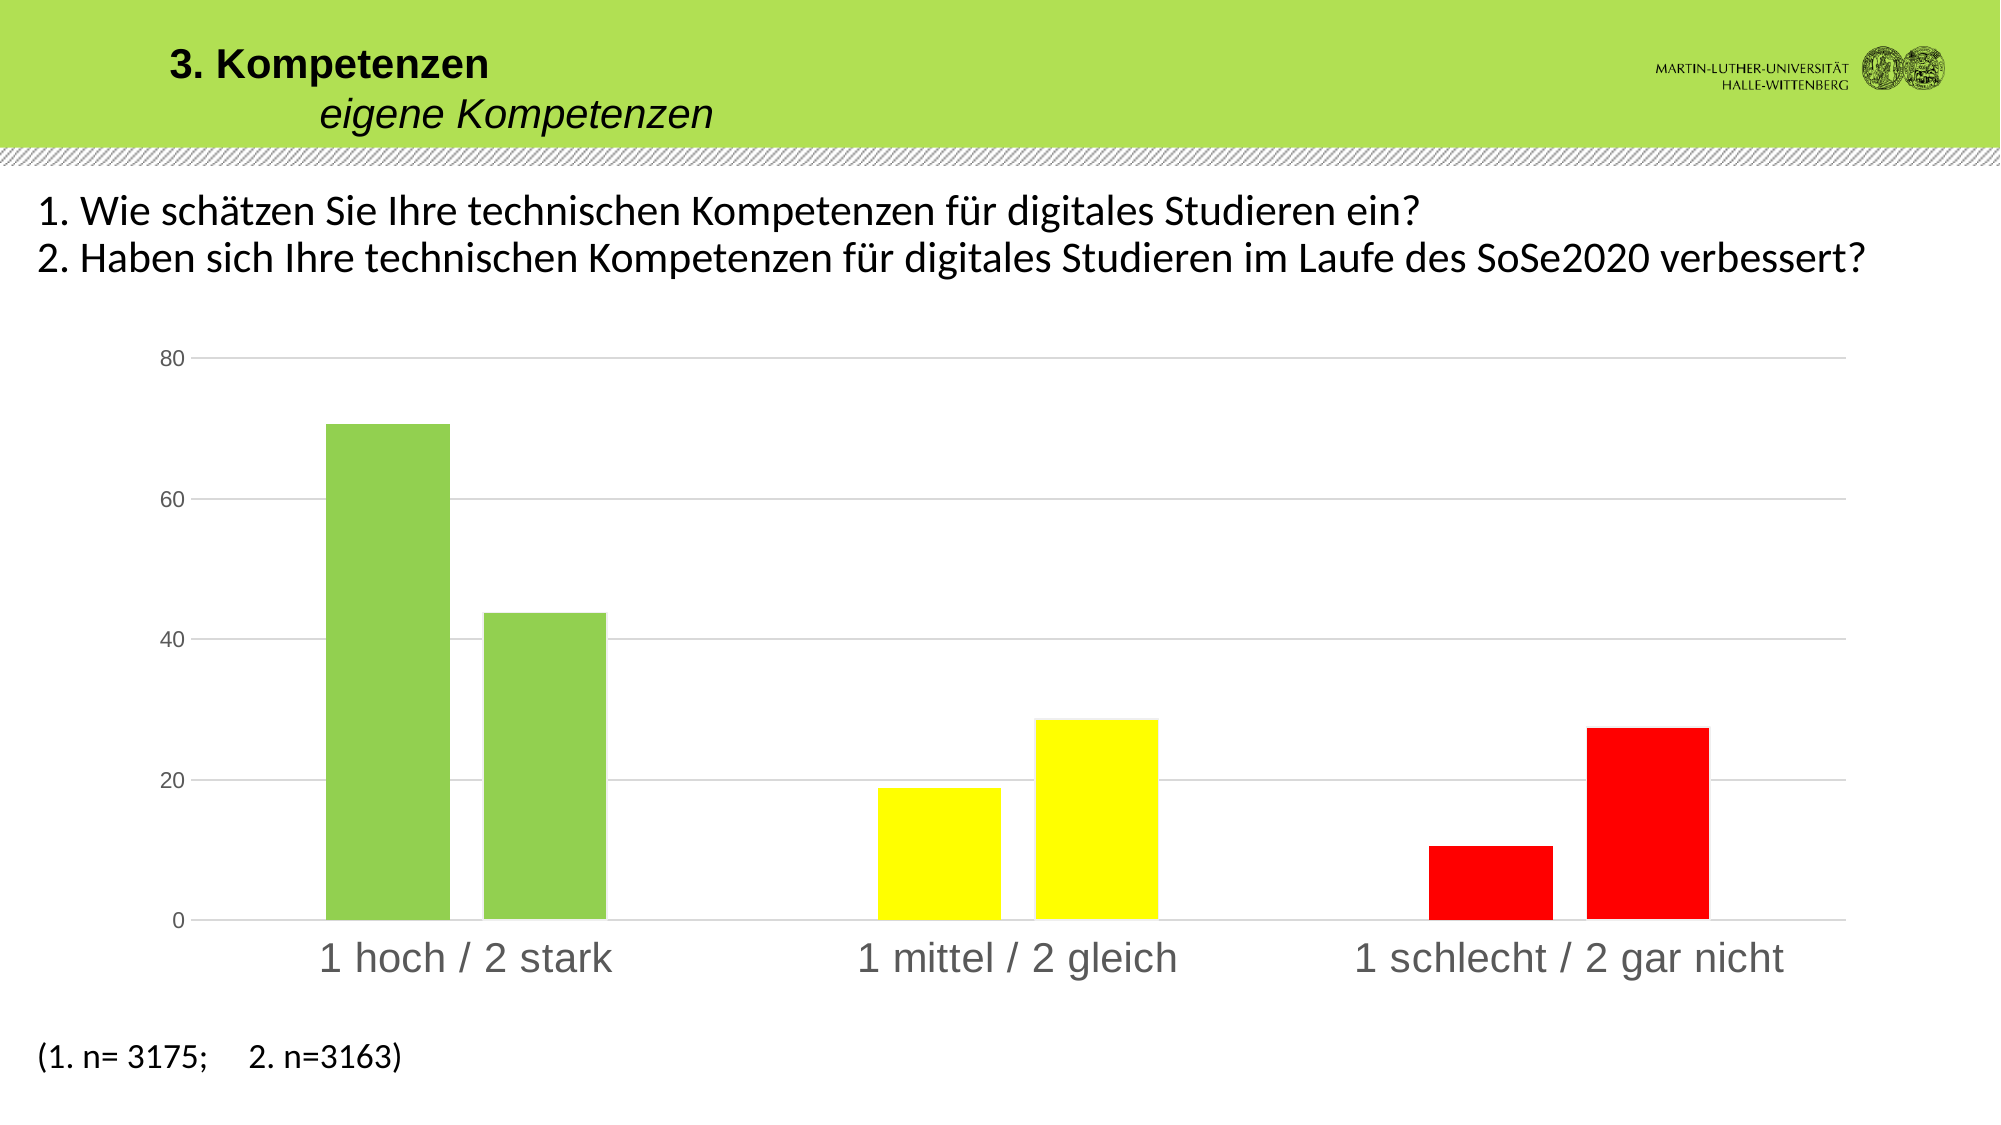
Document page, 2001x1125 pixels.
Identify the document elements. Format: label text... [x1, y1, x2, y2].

chart [140, 307, 1855, 997]
text_box 3. Kompetenzen eigene Kompetenzen [162, 29, 722, 145]
picture [1656, 46, 1945, 90]
picture [0, 148, 2000, 166]
title 1. Wie schätzen Sie Ihre technischen Kompetenzen für digitales Studieren ein? 2. Haben sich Ihre technischen Kompetenzen für digitales Studieren im Laufe des SoSe2020 verbessert? (1. n= 3175; 2. n=3163) [36, 187, 1964, 1083]
